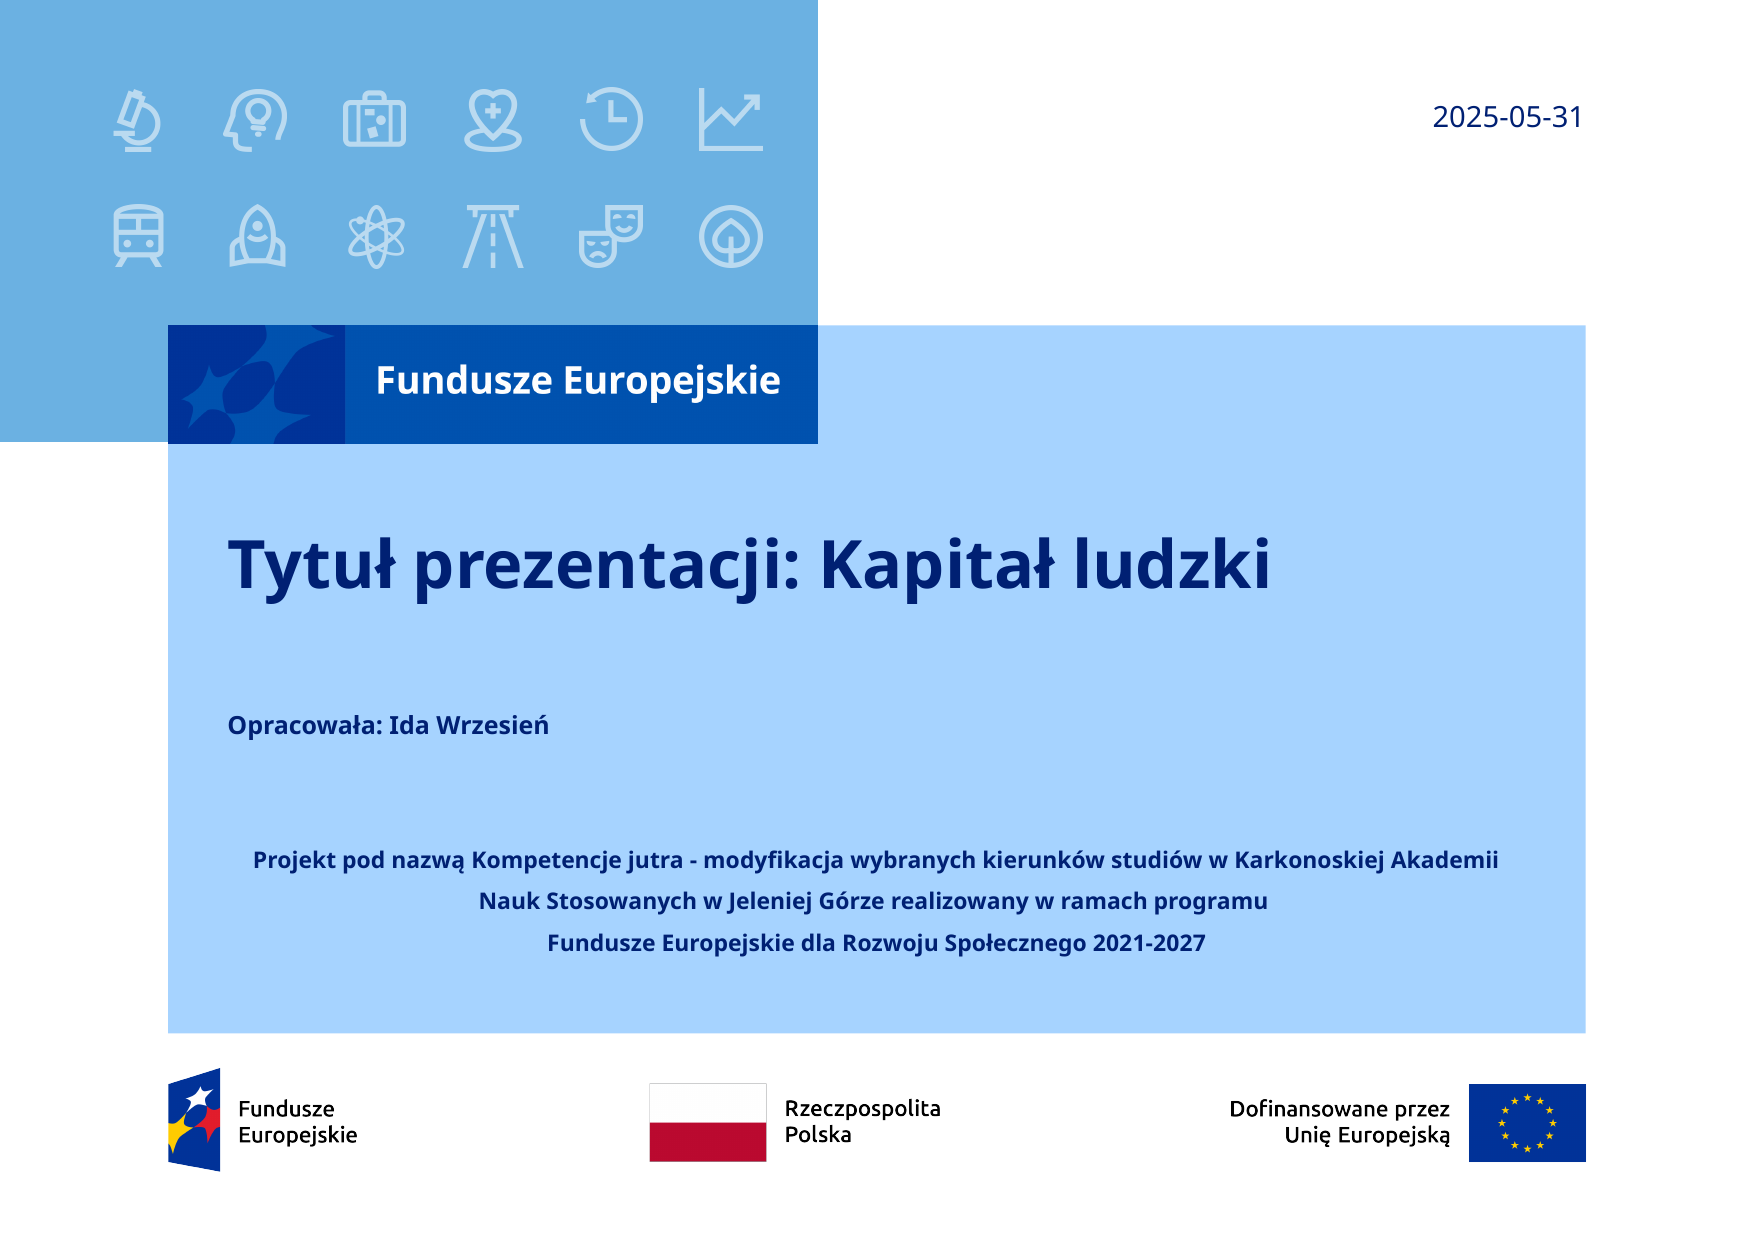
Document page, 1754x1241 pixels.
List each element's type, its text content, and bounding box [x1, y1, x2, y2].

title Tytuł prezentacji: Kapitał ludzki Opracowała: Ida Wrzesień [227, 501, 1527, 784]
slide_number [1290, 88, 1586, 146]
picture [168, 325, 818, 444]
picture [610, 1044, 979, 1201]
picture [129, 1045, 396, 1201]
subtitle Projekt pod nazwą Kompetencje jutra - modyfikacja wybranych kierunków studiów w Karkonoskiej Akademii Nauk Stosowanych w Jeleniej Górze realizowany w ramach programu Fundusze Europejskie dla Rozwoju Społecznego 2021-2027 [227, 797, 1527, 975]
picture [1192, 1045, 1625, 1201]
